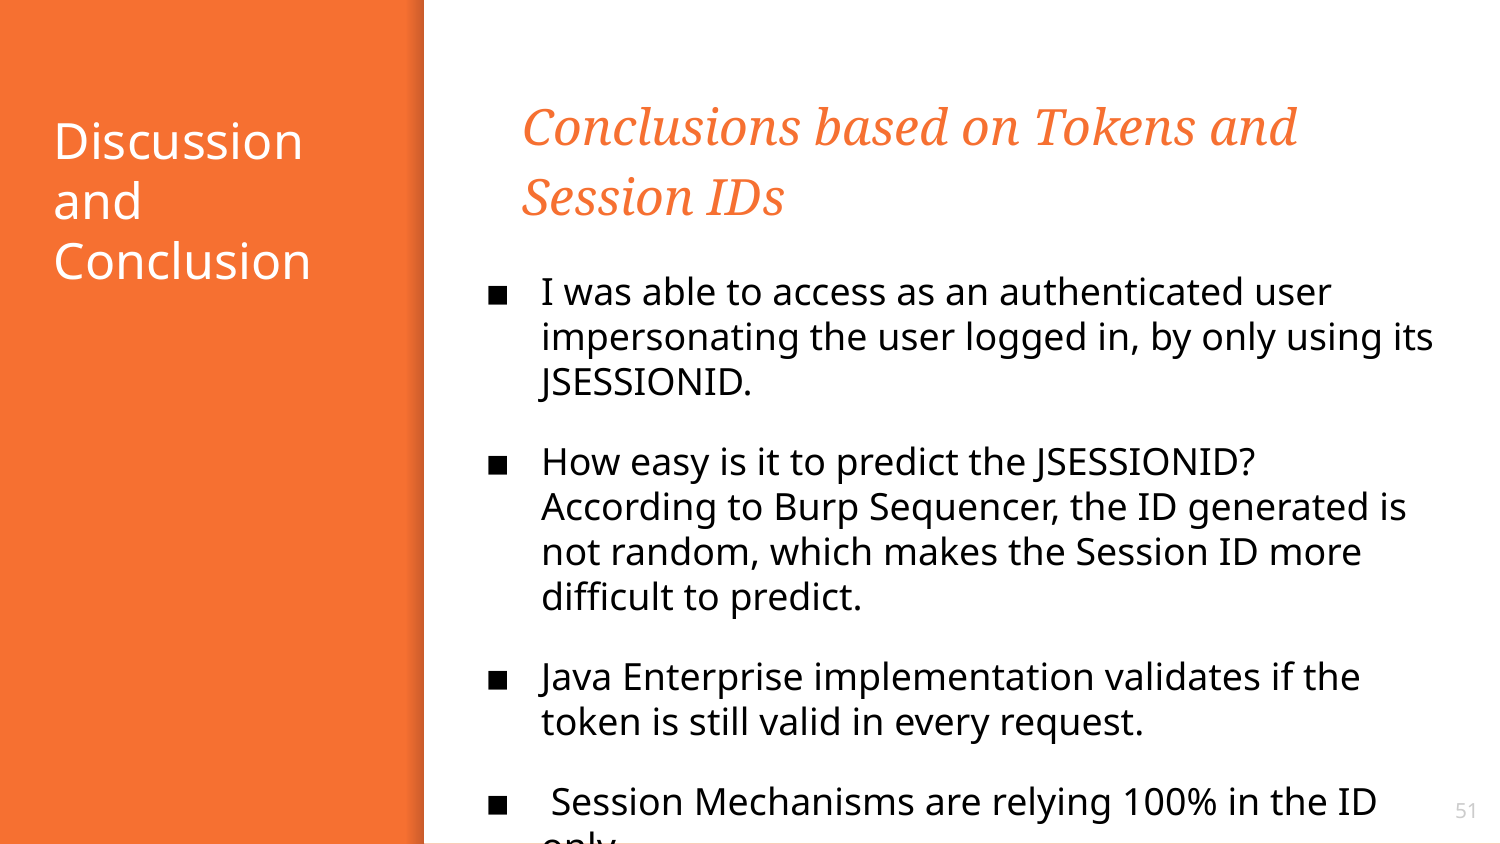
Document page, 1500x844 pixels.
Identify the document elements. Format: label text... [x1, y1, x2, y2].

title Discussion and Conclusion [38, 94, 375, 748]
list I was able to access as an authenticated user impersonating the user logged in, by only using its JSESSIONID. How easy is it to predict the JSESSIONID? According to Burp Sequencer, the ID generated is not random, which makes the Session ID more difficult to predict. Java Enterprise implementation validates if the token is still valid in every request. Session Mechanisms are relying 100% in the ID only [451, 218, 1465, 637]
list Conclusions based on Tokens and Session IDs [506, 71, 1425, 218]
slide_number ‹#› [1403, 779, 1494, 844]
